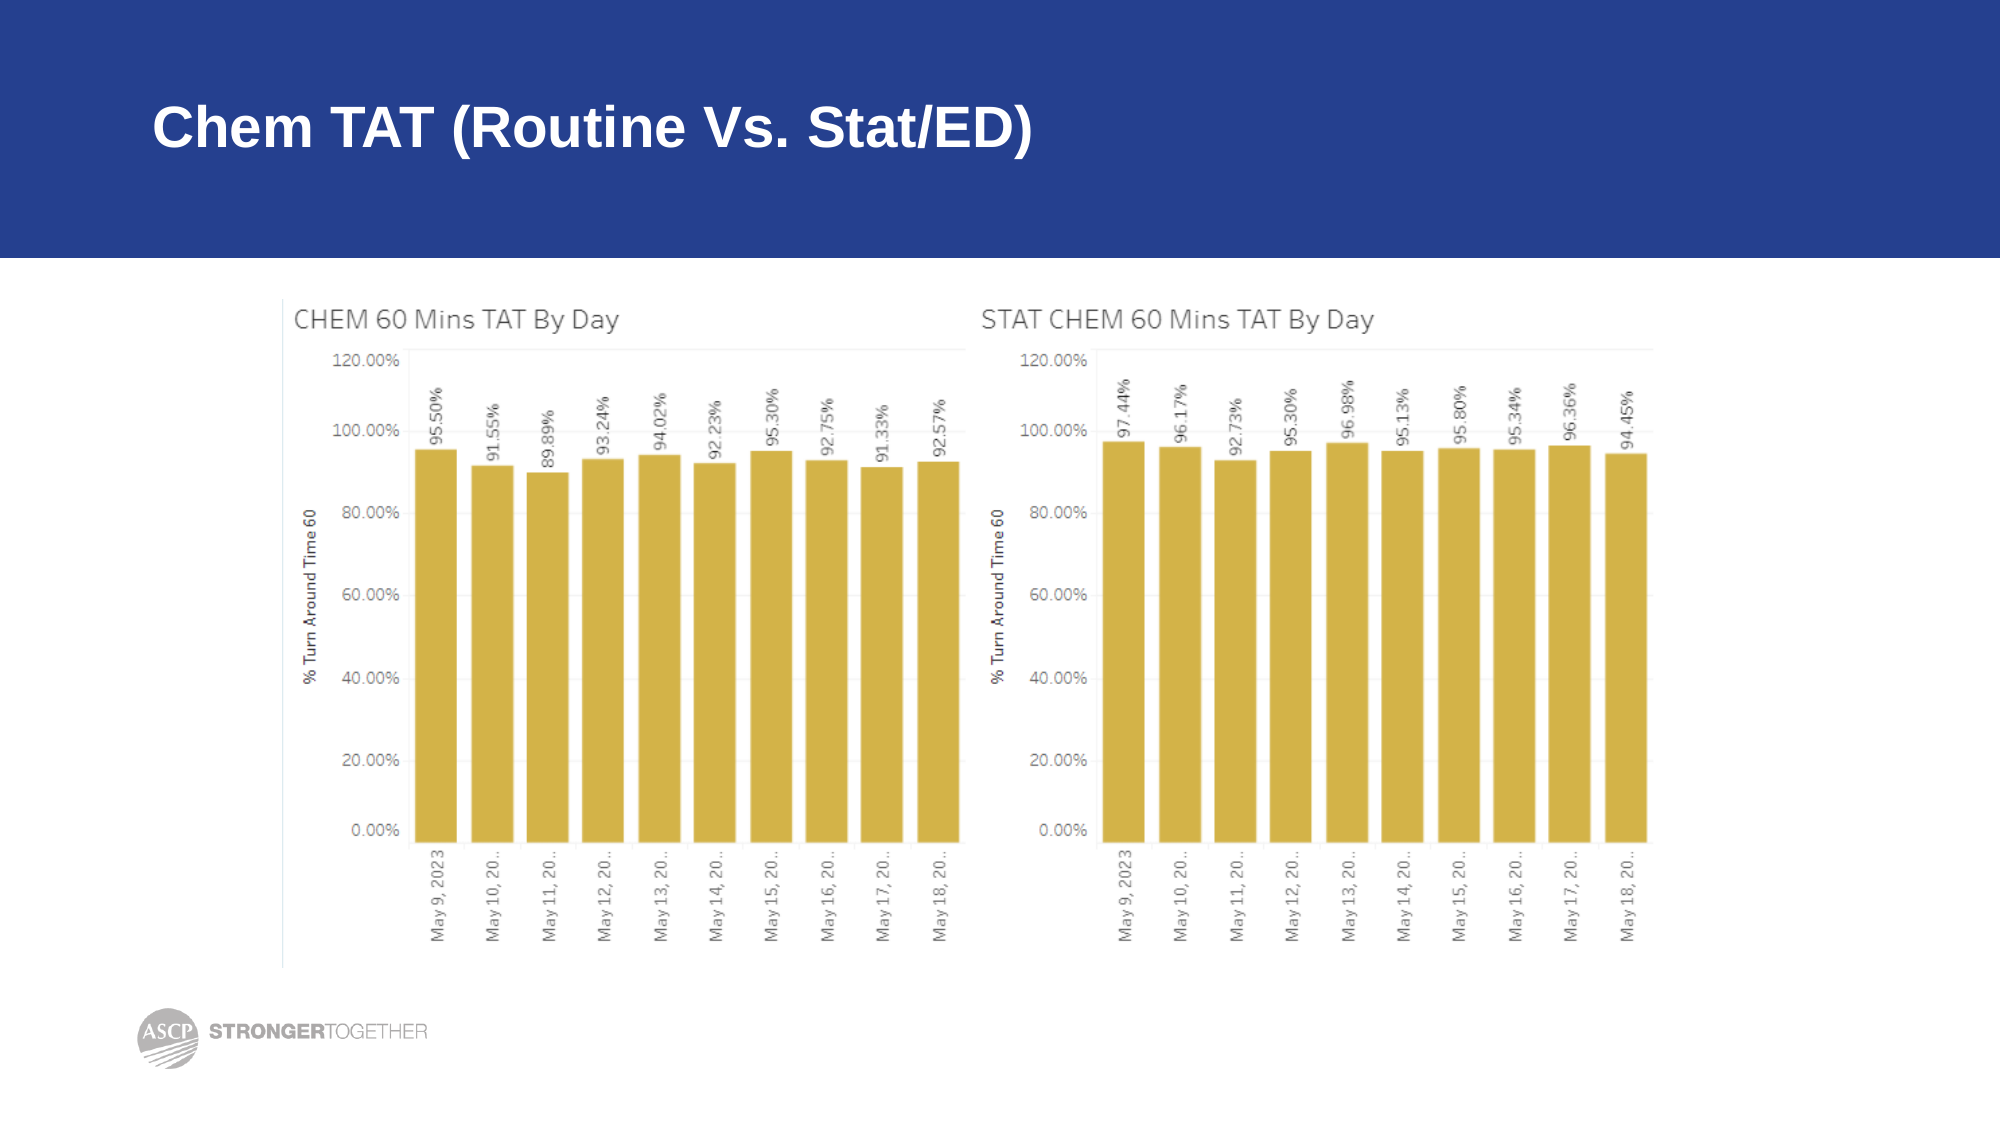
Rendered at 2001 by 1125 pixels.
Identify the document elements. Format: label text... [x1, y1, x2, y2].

title Chem TAT (Routine Vs. Stat/ED) [137, 33, 1834, 225]
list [282, 299, 1718, 968]
picture [137, 1008, 427, 1069]
